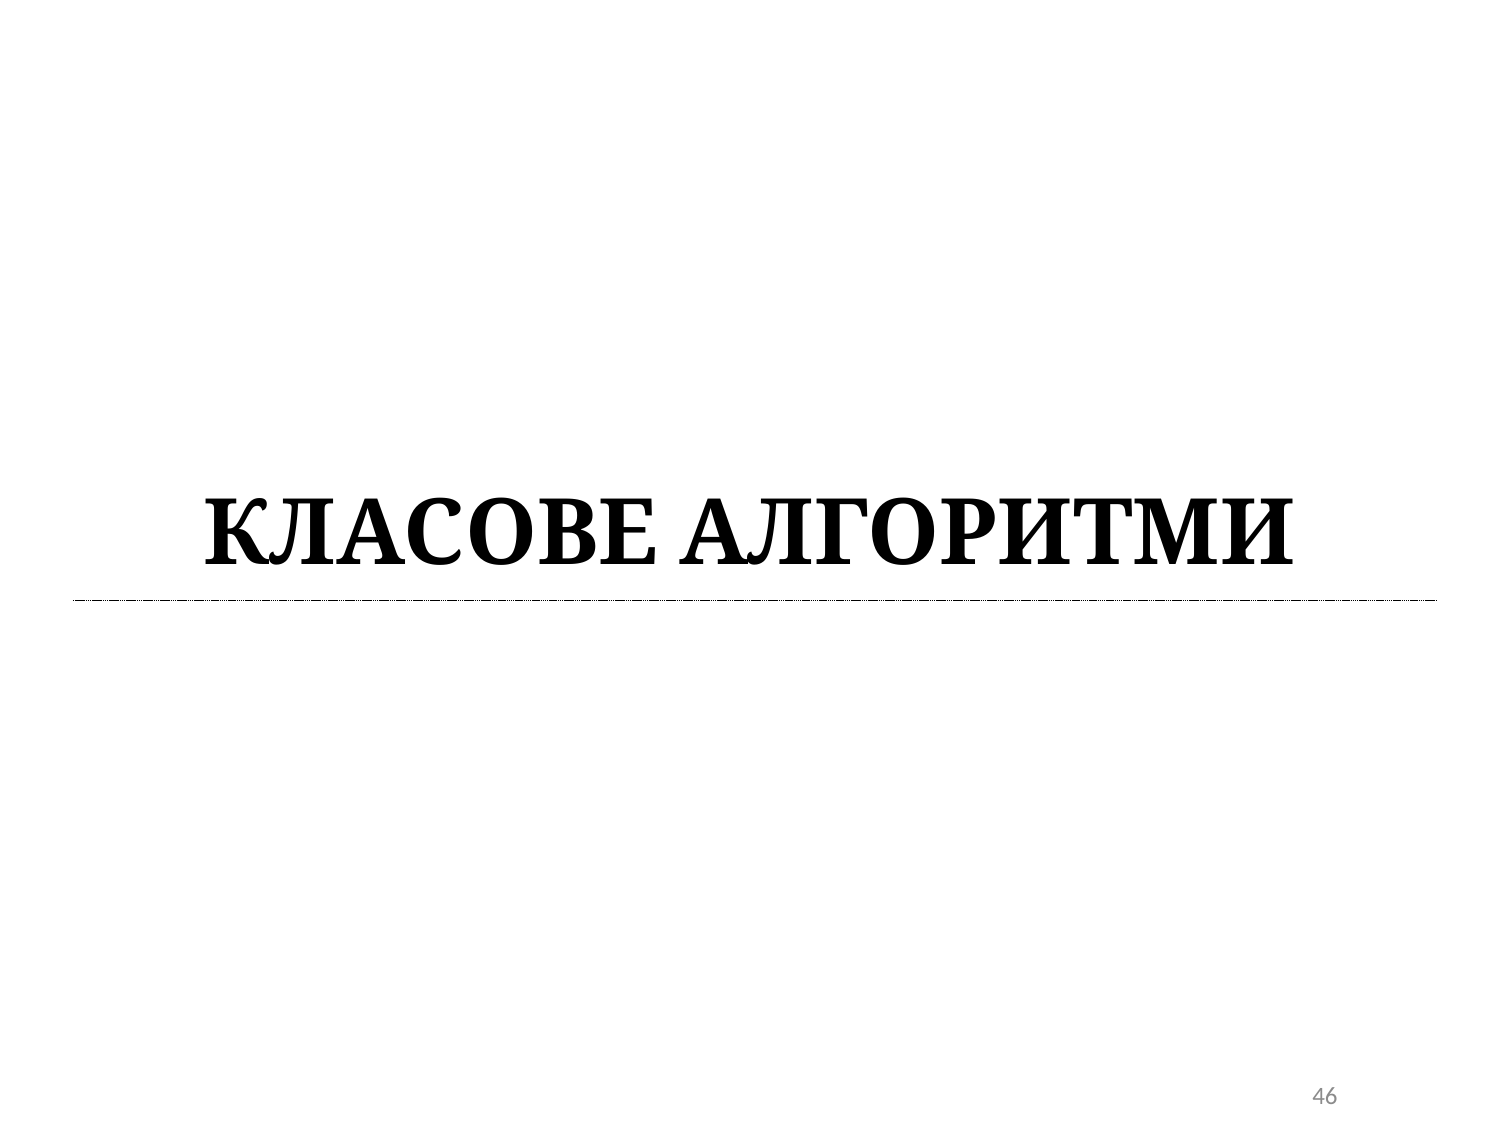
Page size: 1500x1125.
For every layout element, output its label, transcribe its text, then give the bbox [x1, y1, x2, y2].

title Класове алгоритми [0, 346, 1500, 594]
slide_number 46 [1149, 1065, 1500, 1125]
